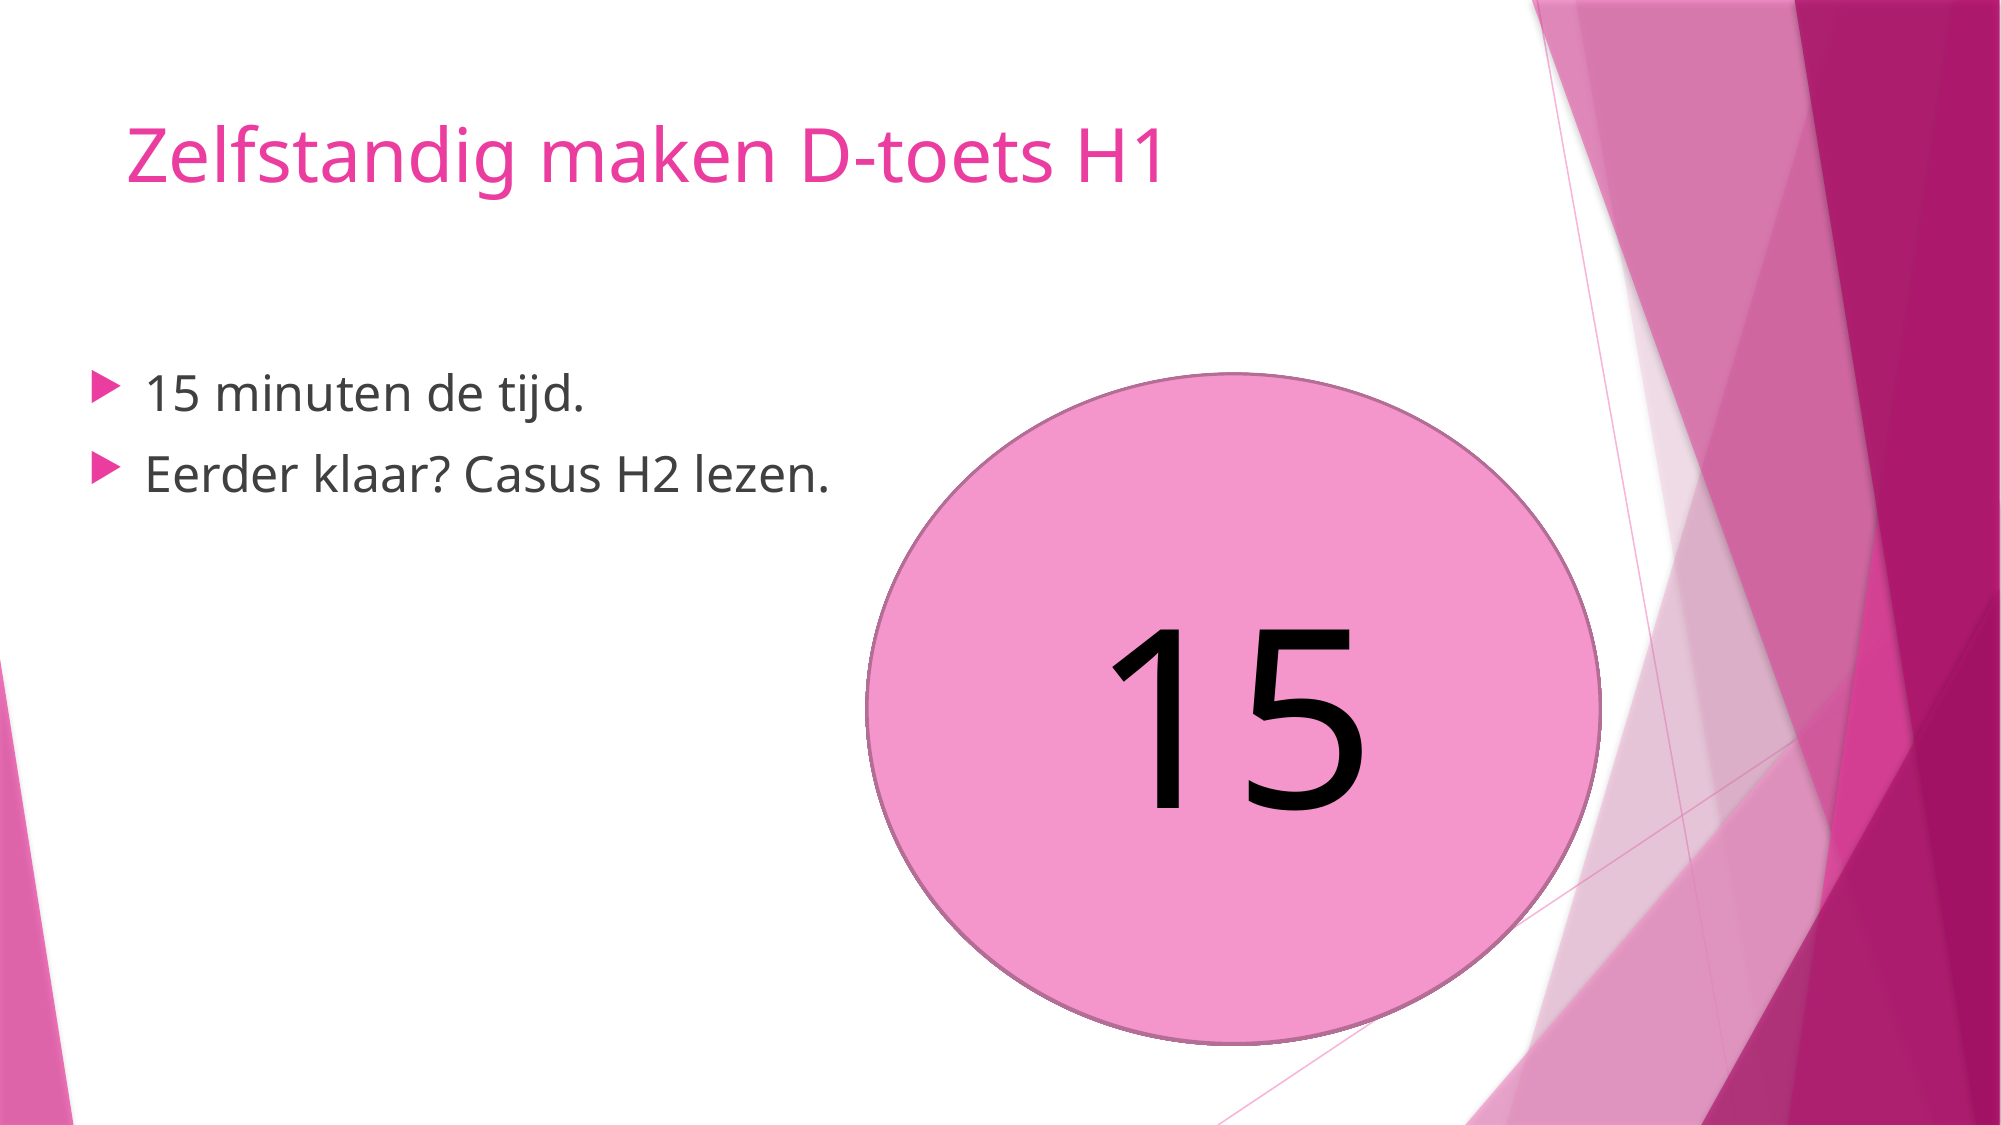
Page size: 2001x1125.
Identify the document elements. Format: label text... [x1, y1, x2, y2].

title Zelfstandig maken D-toets H1 [111, 99, 1522, 317]
text_box 15 [865, 372, 1602, 1046]
list 15 minuten de tijd. Eerder klaar? Casus H2 lezen. [73, 354, 896, 1044]
